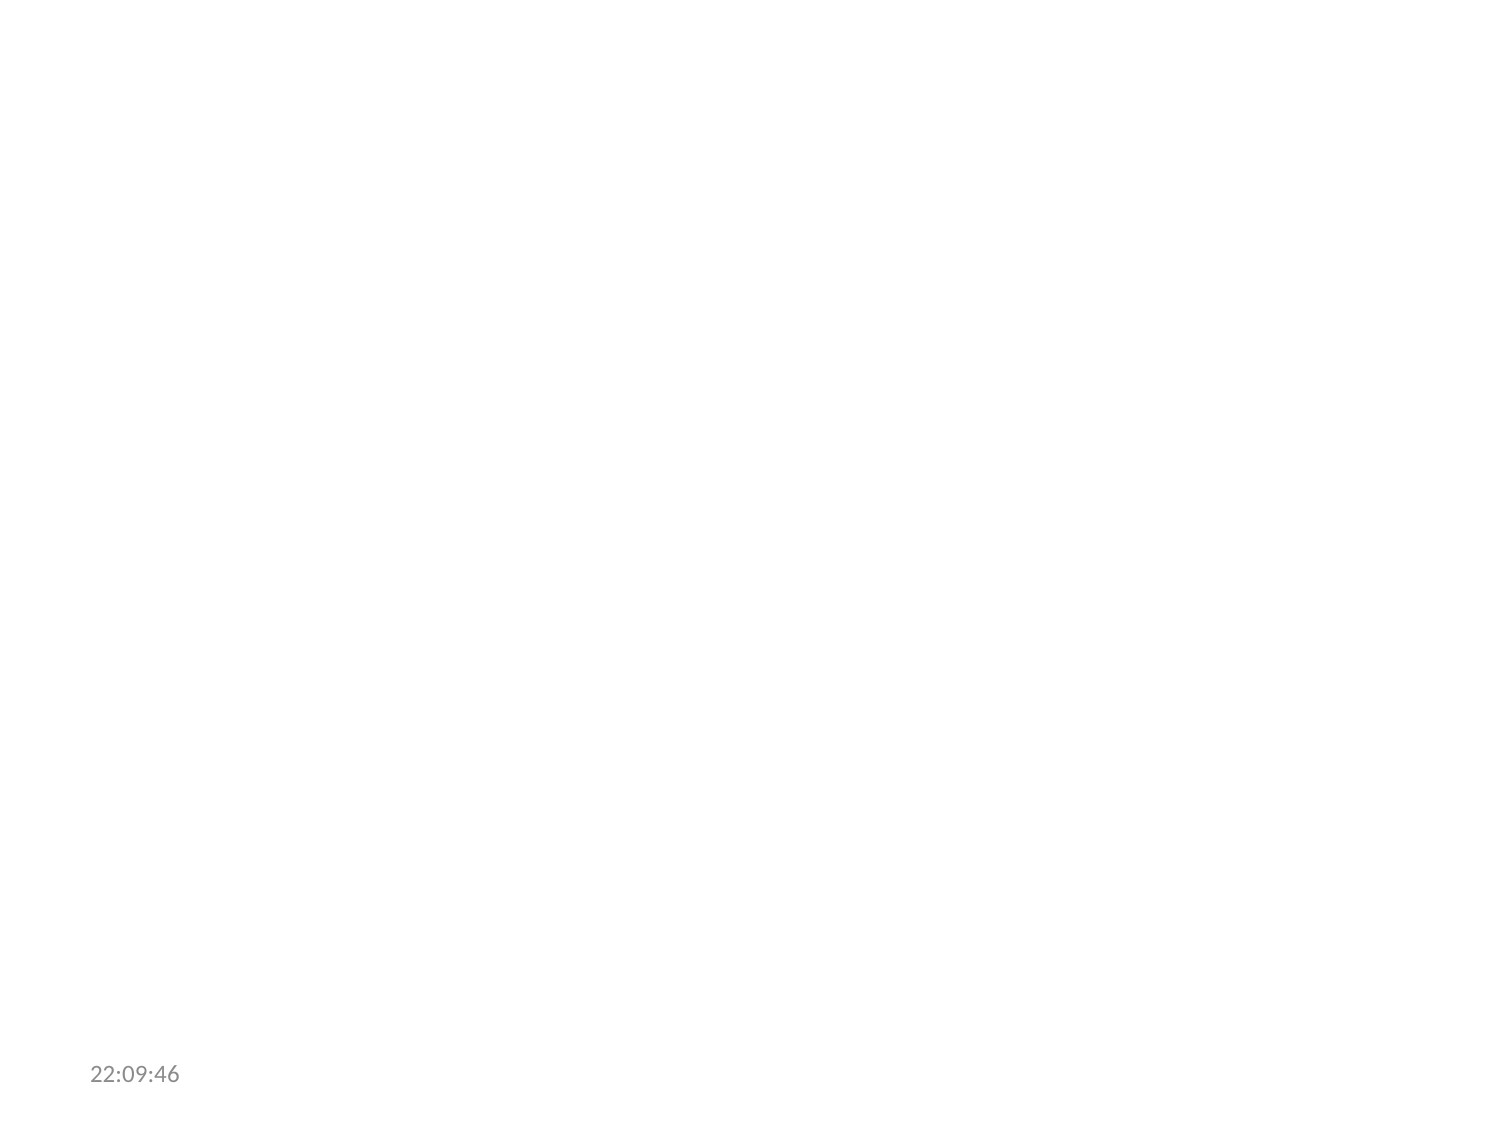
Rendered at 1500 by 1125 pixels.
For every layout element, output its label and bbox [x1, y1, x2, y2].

slide_number [75, 1042, 425, 1103]
